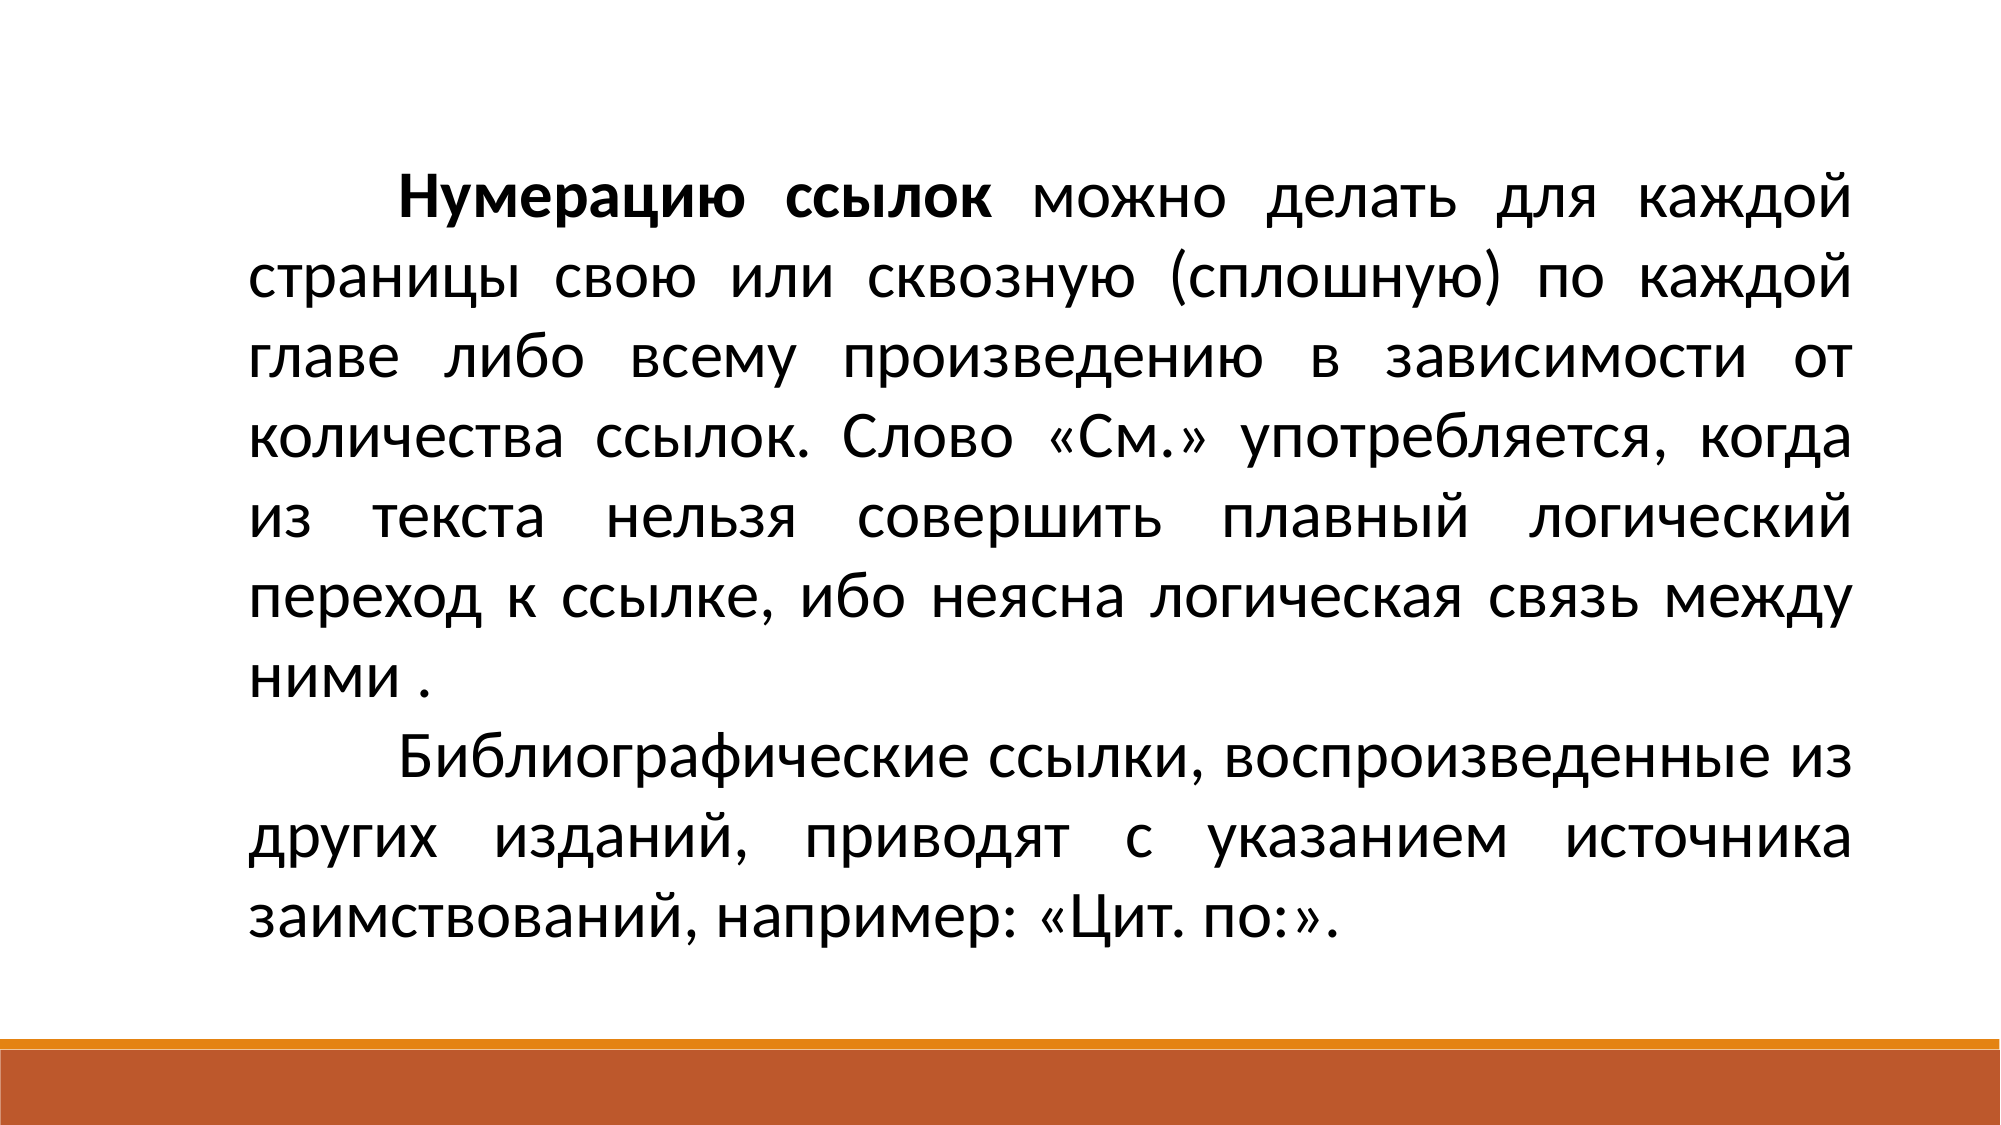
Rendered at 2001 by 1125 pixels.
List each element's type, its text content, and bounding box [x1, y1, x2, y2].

text_box Нумерацию ссылок можно делать для каждой страницы свою или сквозную (сплошную) по каждой главе либо всему произведению в зависимости от количества ссылок. Слово «См.» употребляется, когда из текста нельзя совершить плавный логический переход к ссылке, ибо неясна логическая связь между ними . Библиографические ссылки, воспроизведенные из других изданий, приводят с указанием источника заимствований, например: «Цит. по:». [234, 143, 1869, 958]
